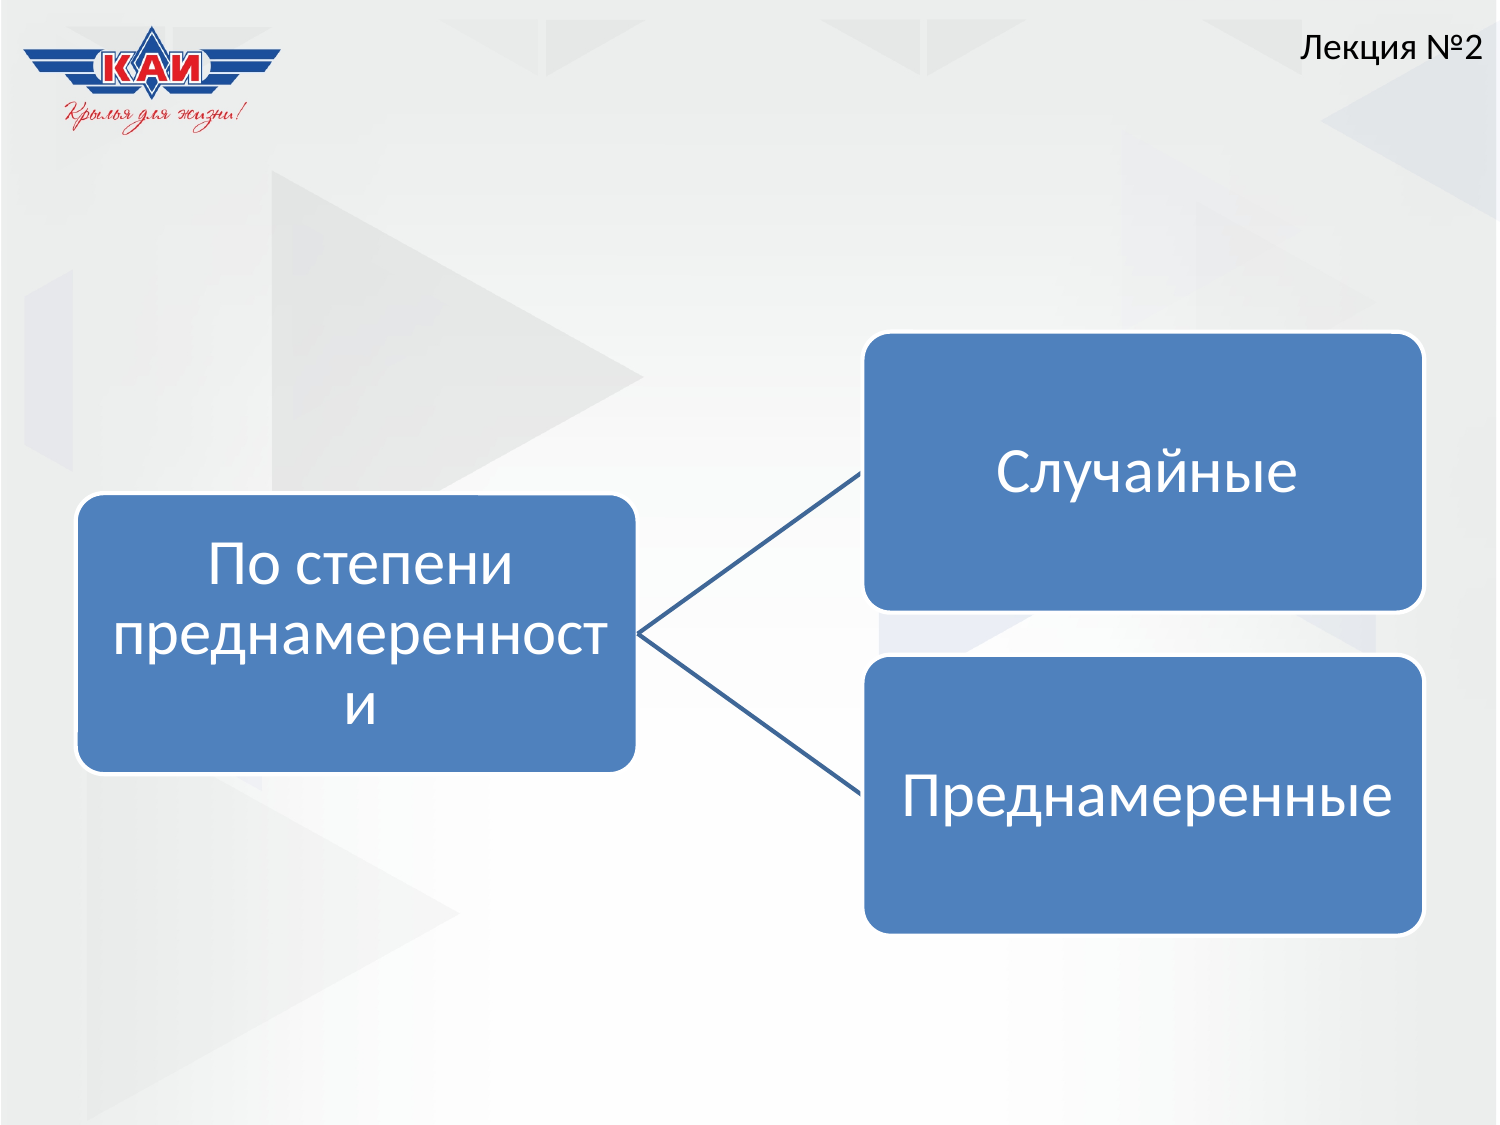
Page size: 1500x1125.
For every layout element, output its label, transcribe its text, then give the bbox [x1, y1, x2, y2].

text_box Лекция №2 [1285, 14, 1499, 75]
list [74, 262, 1426, 1006]
picture [0, 0, 1500, 1125]
